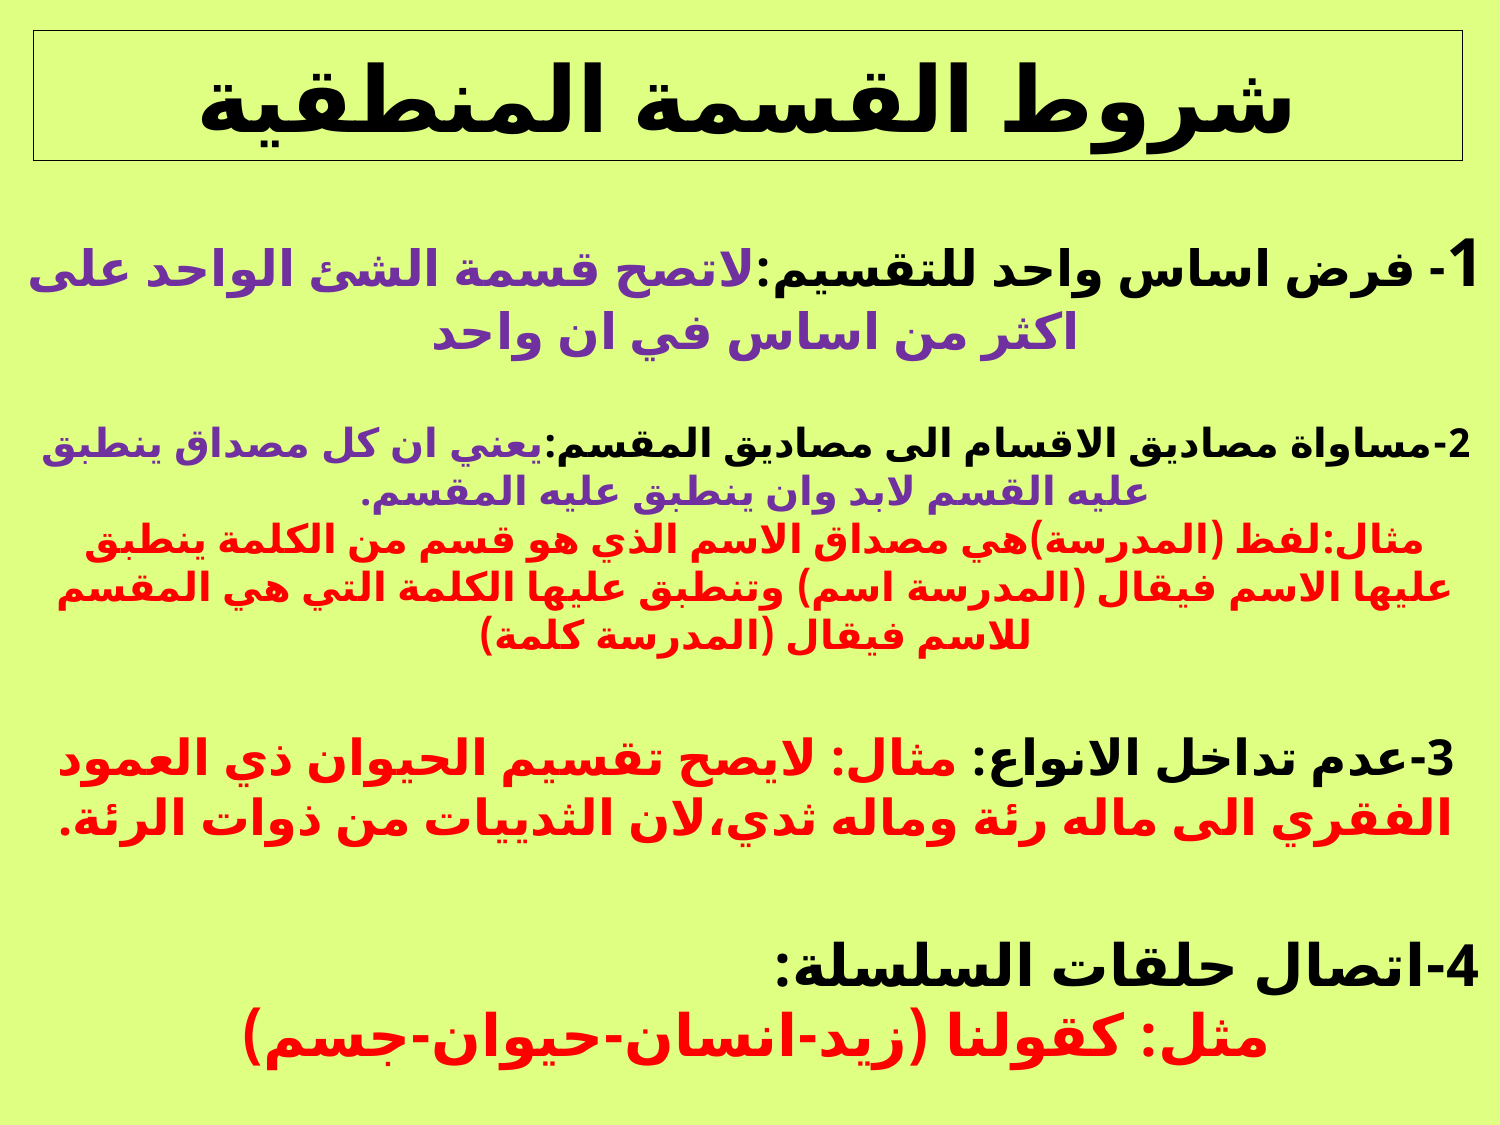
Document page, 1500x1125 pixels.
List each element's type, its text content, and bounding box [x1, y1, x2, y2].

text_box 1- فرض اساس واحد للتقسيم:لاتصح قسمة الشئ الواحد على اكثر من اساس في ان واحد [5, 196, 1500, 383]
text_box شروط القسمة المنطقية [33, 30, 1463, 161]
text_box 3-عدم تداخل الانواع: مثال: لايصح تقسيم الحيوان ذي العمود الفقري الى ماله رئة وماله ثدي،لان الثدييات من ذوات الرئة. [17, 692, 1494, 880]
text_box 4-اتصال حلقات السلسلة: مثل: كقولنا (زيد-انسان-حيوان-جسم) [17, 905, 1494, 1092]
text_box 2-مساواة مصاديق الاقسام الى مصاديق المقسم:يعني ان كل مصداق ينطبق عليه القسم لابد وان ينطبق عليه المقسم. مثال:لفظ (المدرسة)هي مصداق الاسم الذي هو قسم من الكلمة ينطبق عليها الاسم فيقال (المدرسة اسم) وتنطبق عليها الكلمة التي هي المقسم للاسم فيقال (المدرسة كلمة) [17, 408, 1494, 667]
